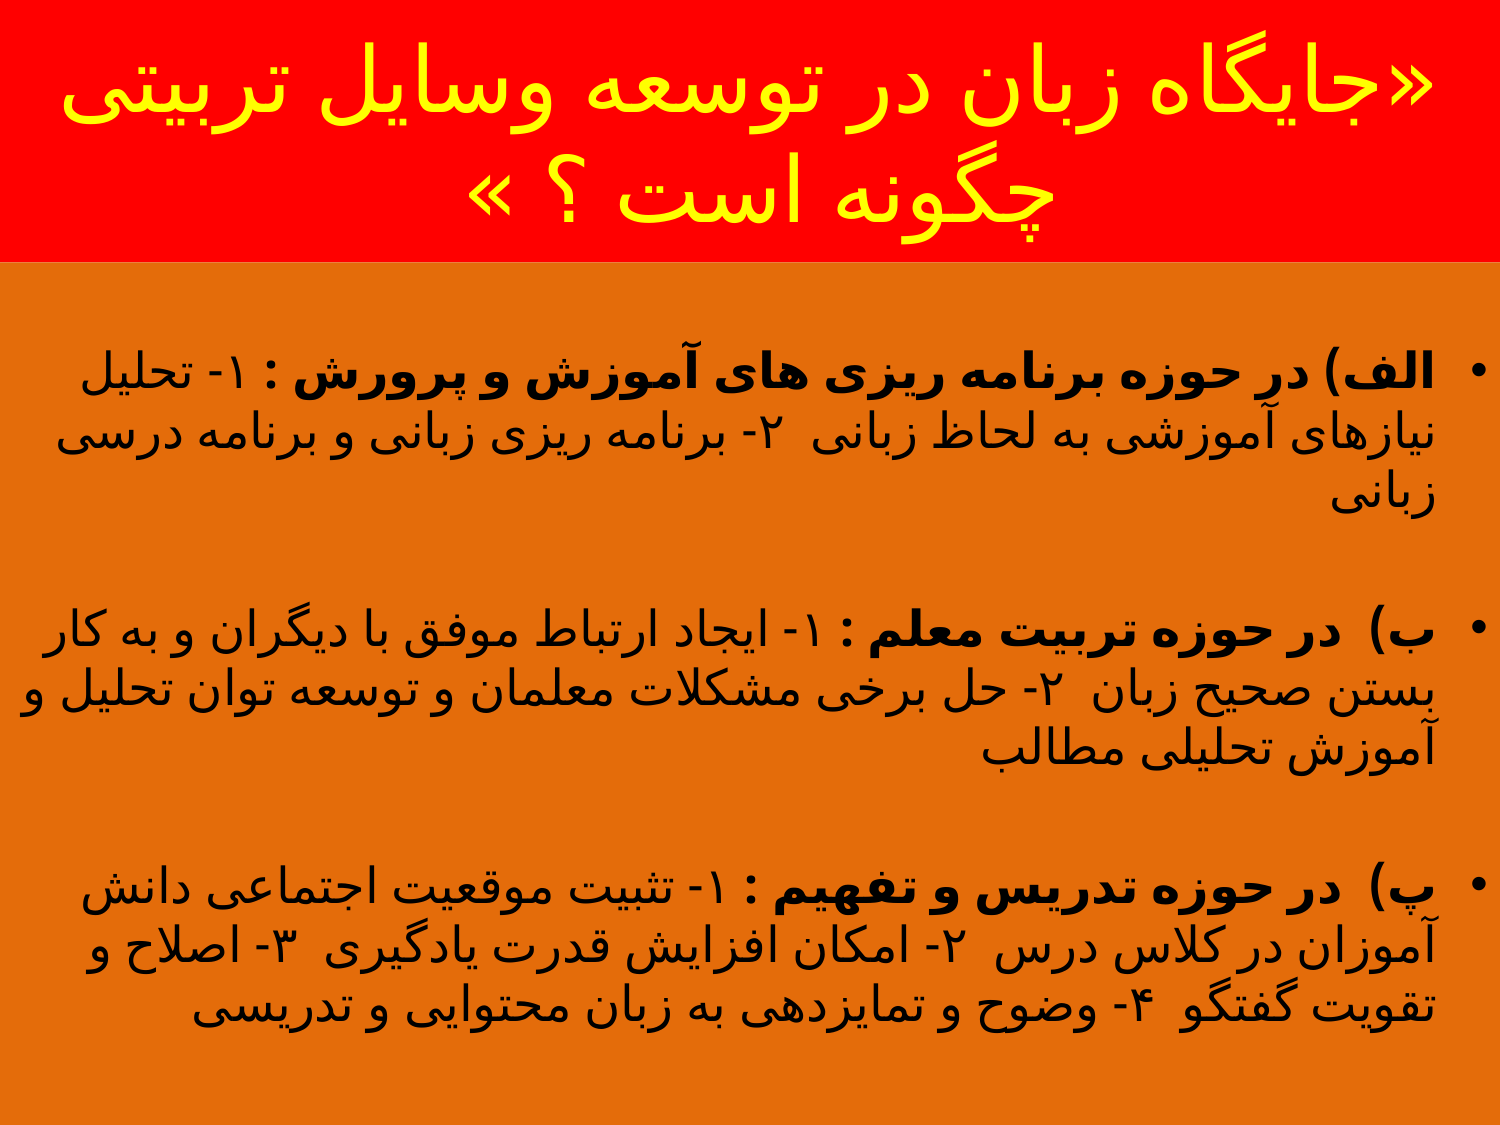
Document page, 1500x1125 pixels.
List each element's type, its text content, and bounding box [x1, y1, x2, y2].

title «جایگاه زبان در توسعه وسایل تربیتی چگونه است ؟ » [0, 0, 1500, 262]
list الف) در حوزه برنامه ریزی های آموزش و پرورش : ۱- تحلیل نیازهای آموزشی به لحاظ زبانی ۲- برنامه ریزی زبانی و برنامه درسی زبانی ب) در حوزه تربیت معلم : ۱- ایجاد ارتباط موفق با دیگران و به کار بستن صحیح زبان ۲- حل برخی مشکلات معلمان و توسعه توان تحلیل و آموزش تحلیلی مطالب پ) در حوزه تدریس و تفهیم : ۱- تثبیت موقعیت اجتماعی دانش آموزان در کلاس درس ۲- امکان افزایش قدرت یادگیری ۳- اصلاح و تقویت گفتگو ۴- وضوح و تمایزدهی به زبان محتوایی و تدریسی [0, 262, 1500, 1125]
